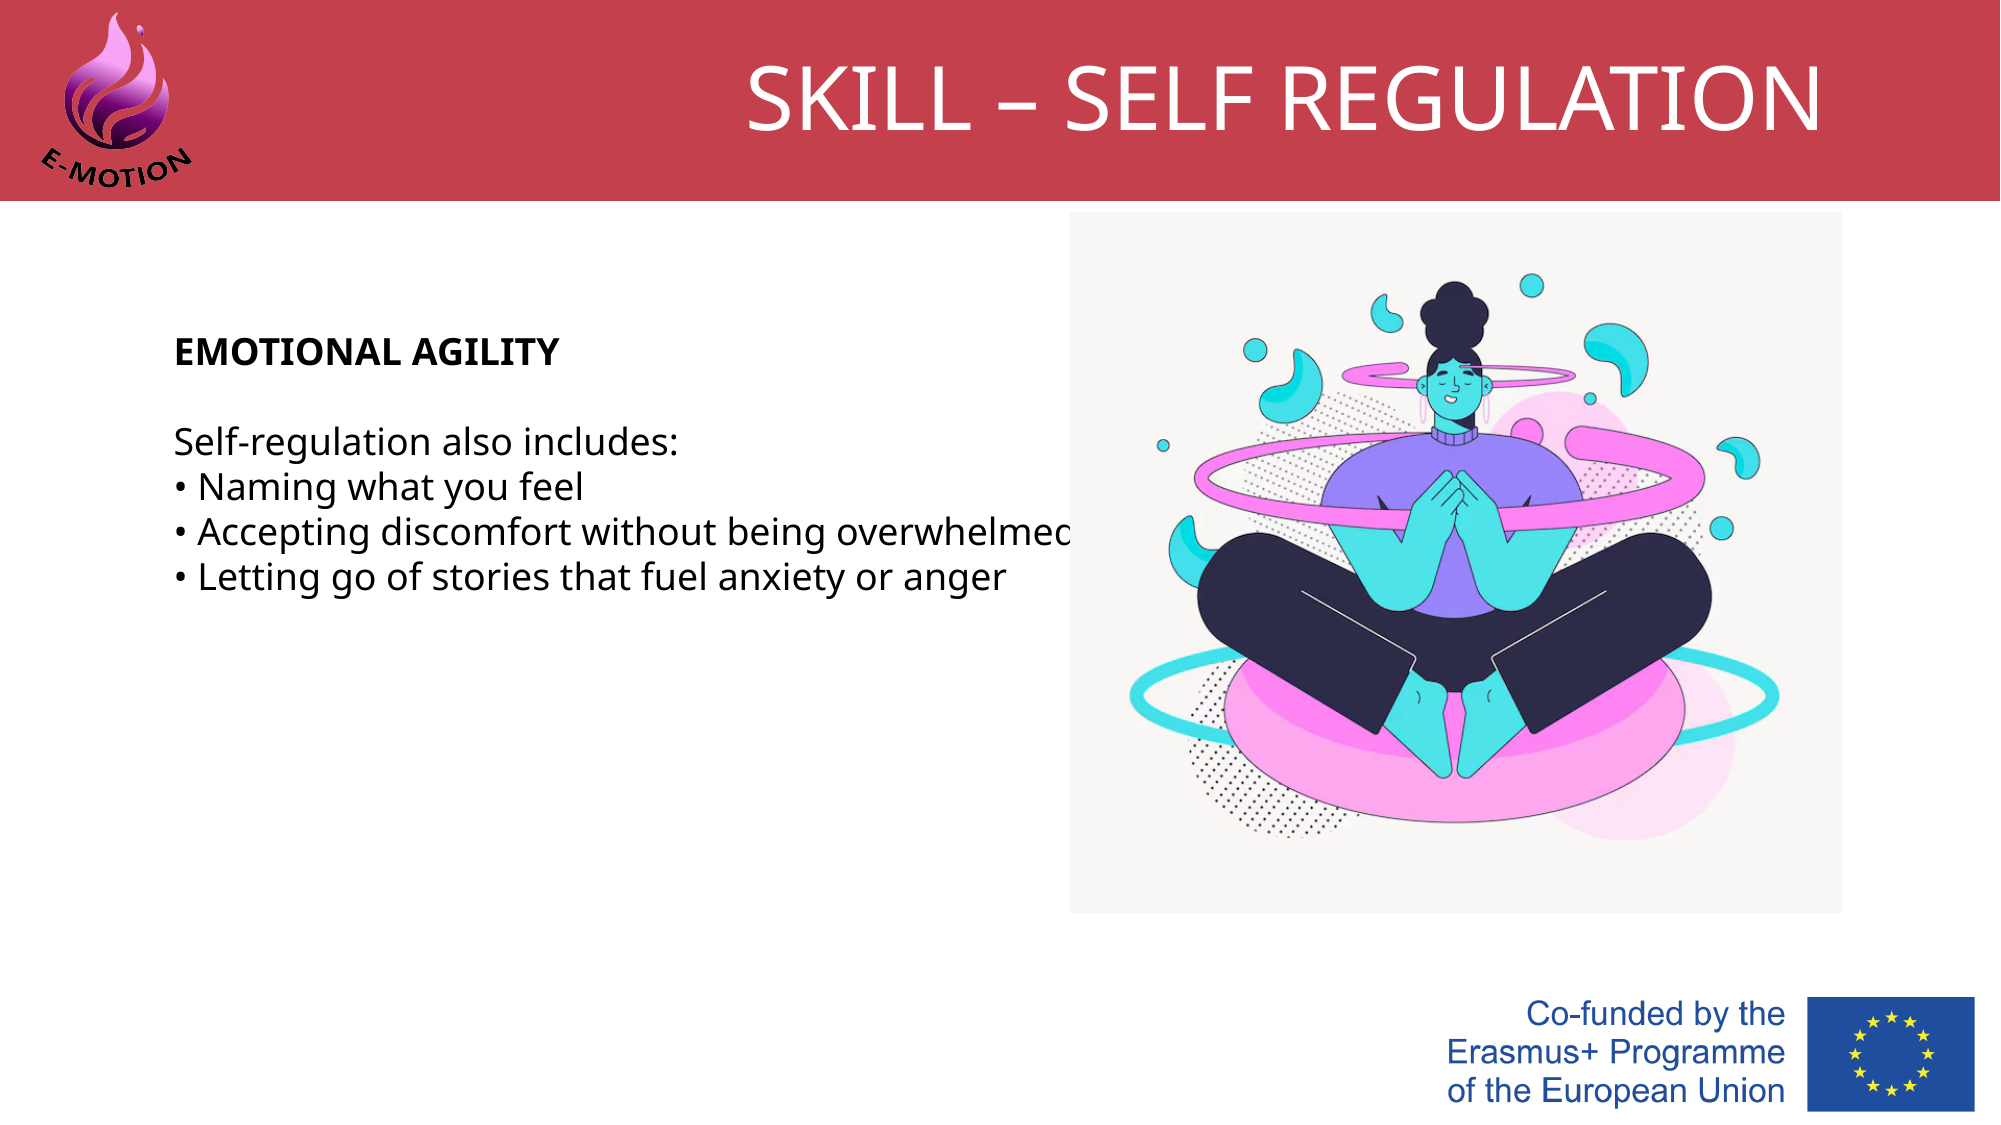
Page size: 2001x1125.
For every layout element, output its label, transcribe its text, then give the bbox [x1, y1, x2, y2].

text_box SKILL – SELF REGULATION [583, 34, 1843, 309]
picture [1069, 212, 1842, 913]
text_box EMOTIONAL AGILITY Self-regulation also includes: • Naming what you feel • Accepting discomfort without being overwhelmed • Letting go of stories that fuel anxiety or anger [158, 320, 1069, 605]
picture [0, 0, 253, 247]
